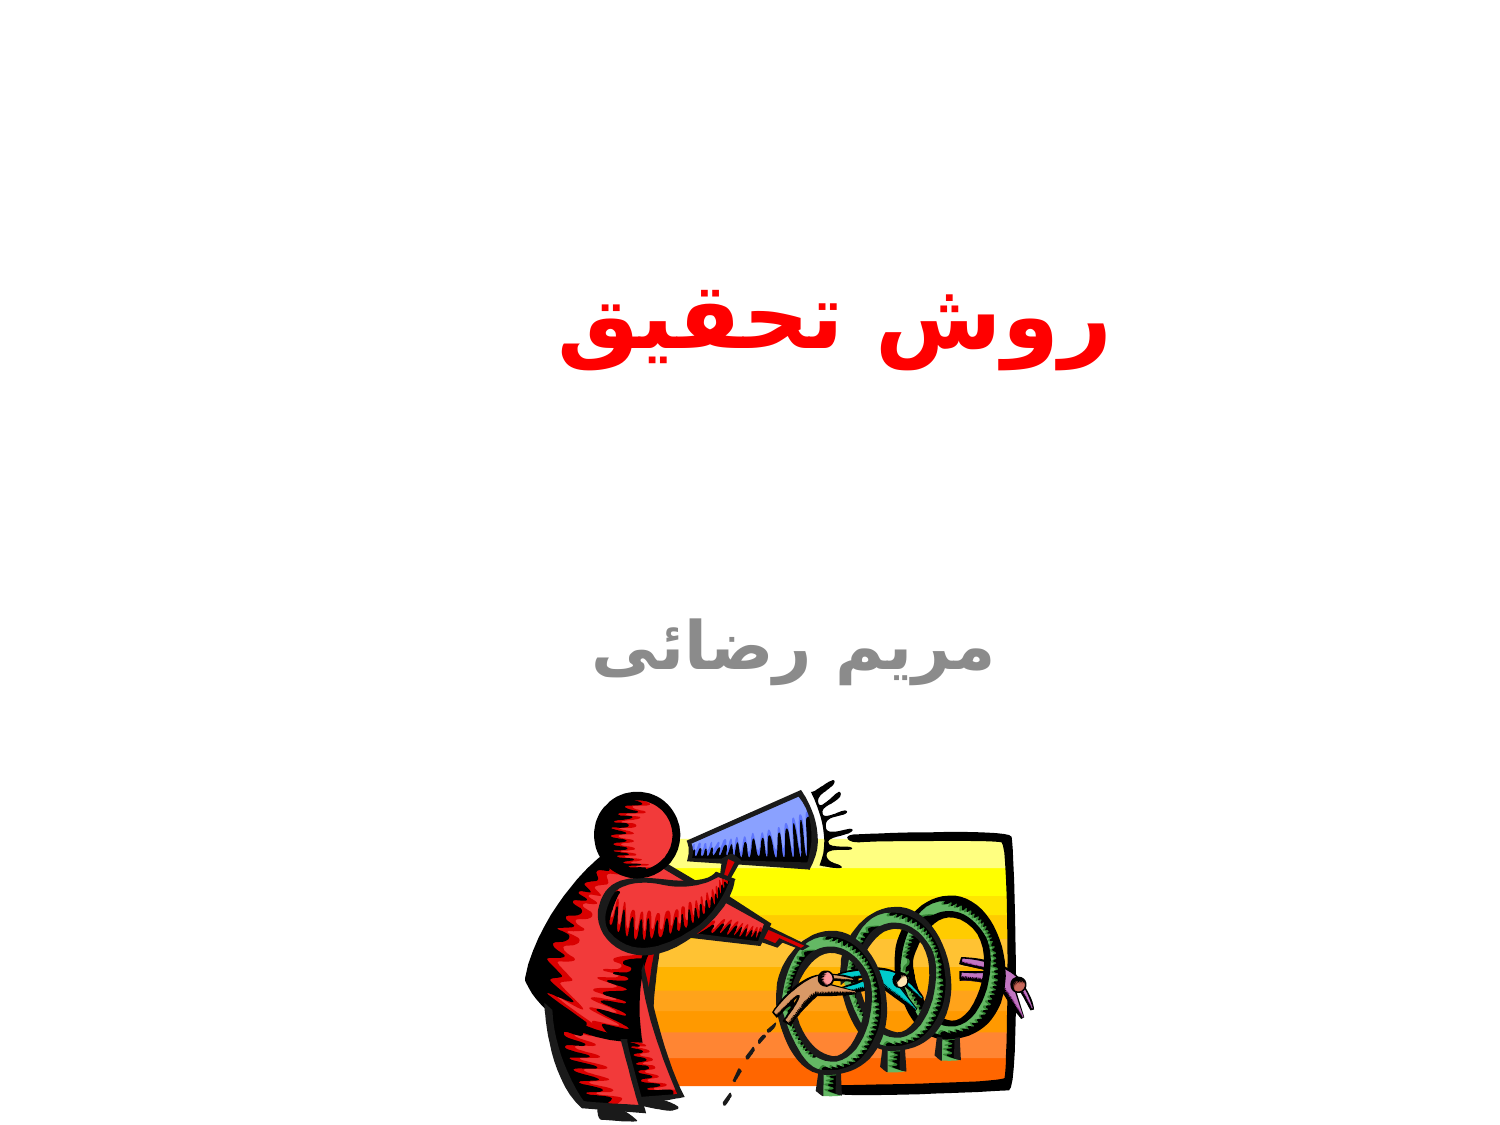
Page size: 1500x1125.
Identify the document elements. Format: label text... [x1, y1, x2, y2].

text_box روش تحقیق [362, 249, 1275, 513]
picture [524, 776, 1038, 1125]
subtitle مریم رضائی [312, 600, 1275, 738]
